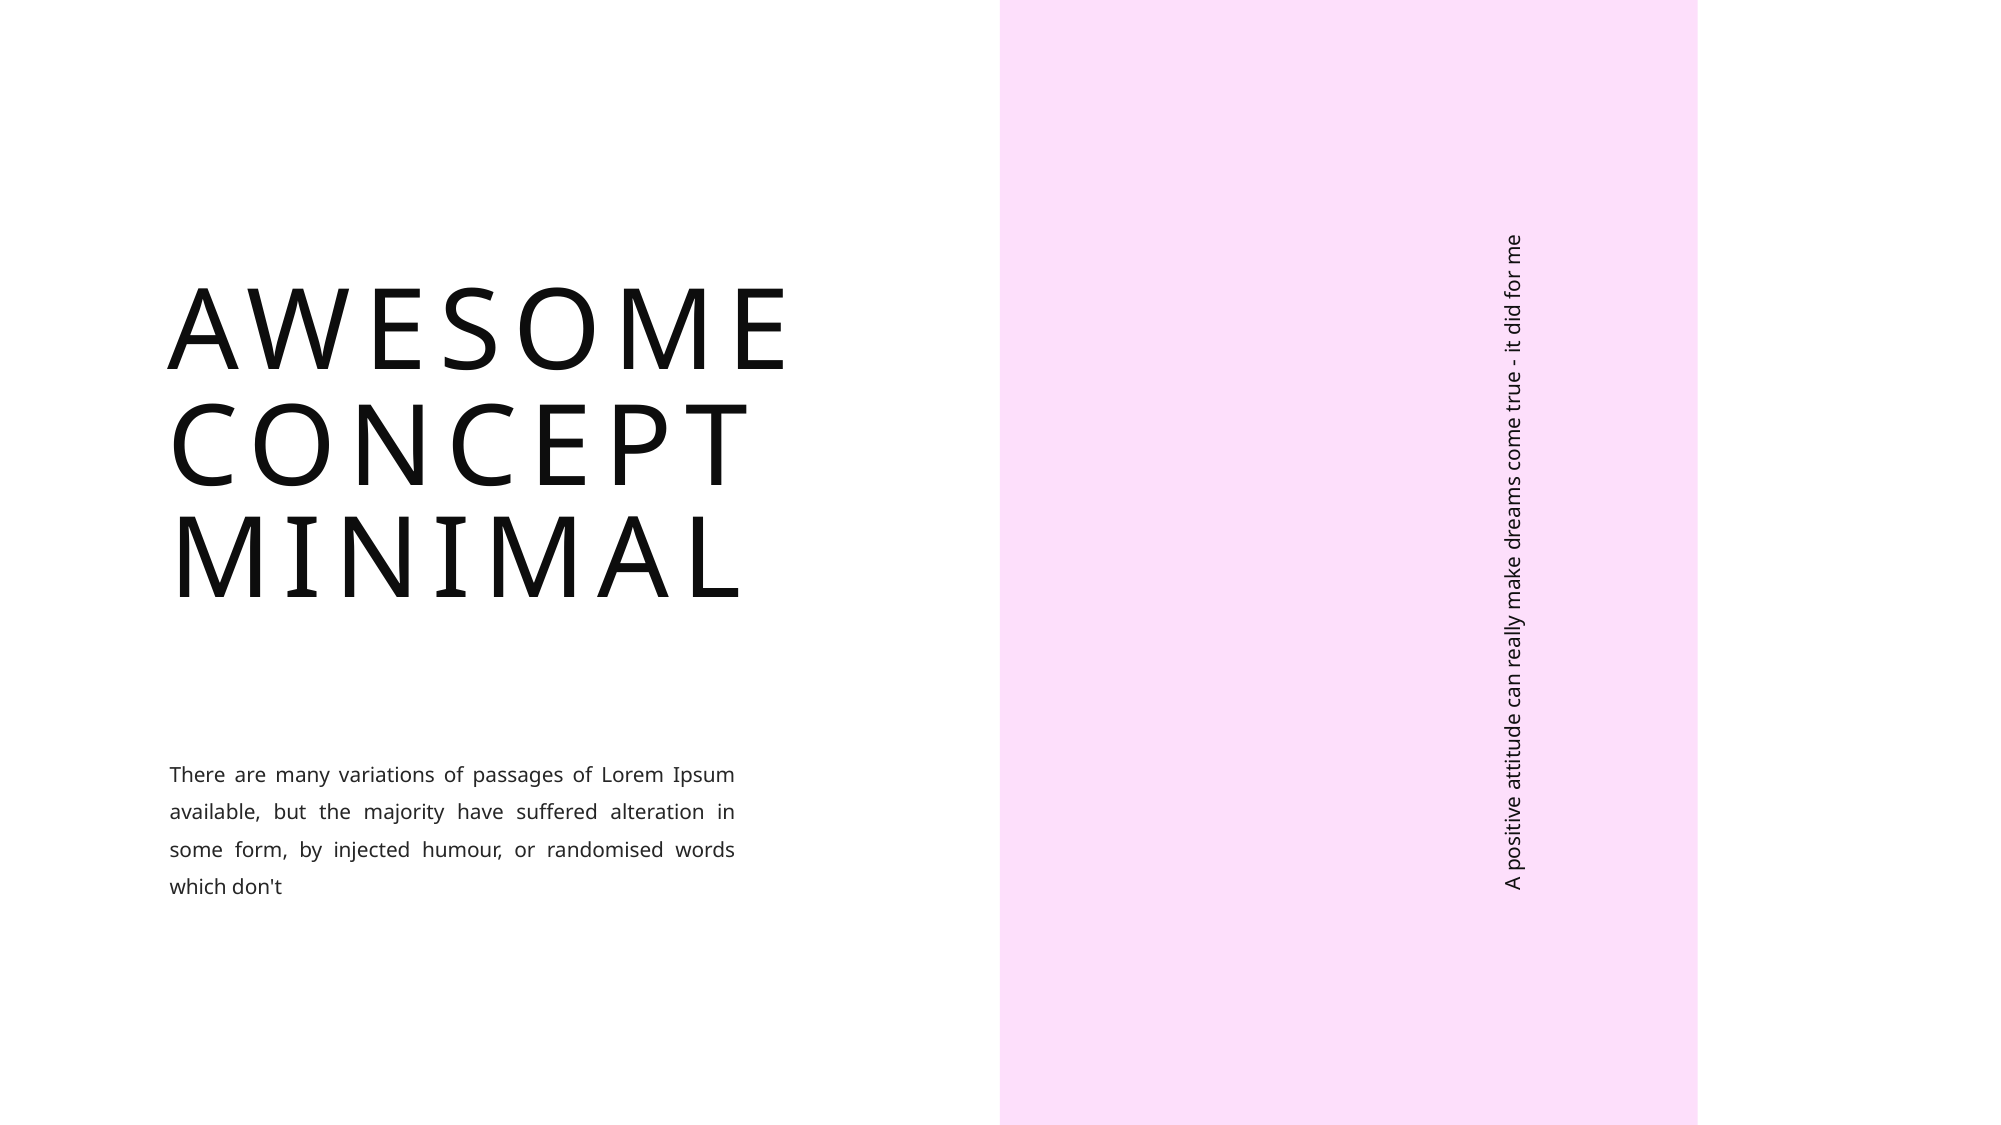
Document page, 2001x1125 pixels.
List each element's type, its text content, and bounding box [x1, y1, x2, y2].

text_box MINIMAL [154, 477, 666, 628]
text_box There are many variations of passages of Lorem Ipsum available, but the majority have suffered alteration in some form, by injected humour, or randomised words which don't [154, 741, 666, 906]
text_box A positive attitude can really make dreams come true - it did for me [1491, 117, 1532, 1008]
text_box AWESOME [152, 249, 666, 365]
picture [666, 178, 1334, 947]
text_box [999, 0, 1699, 1125]
text_box CONCEPT [152, 365, 666, 515]
